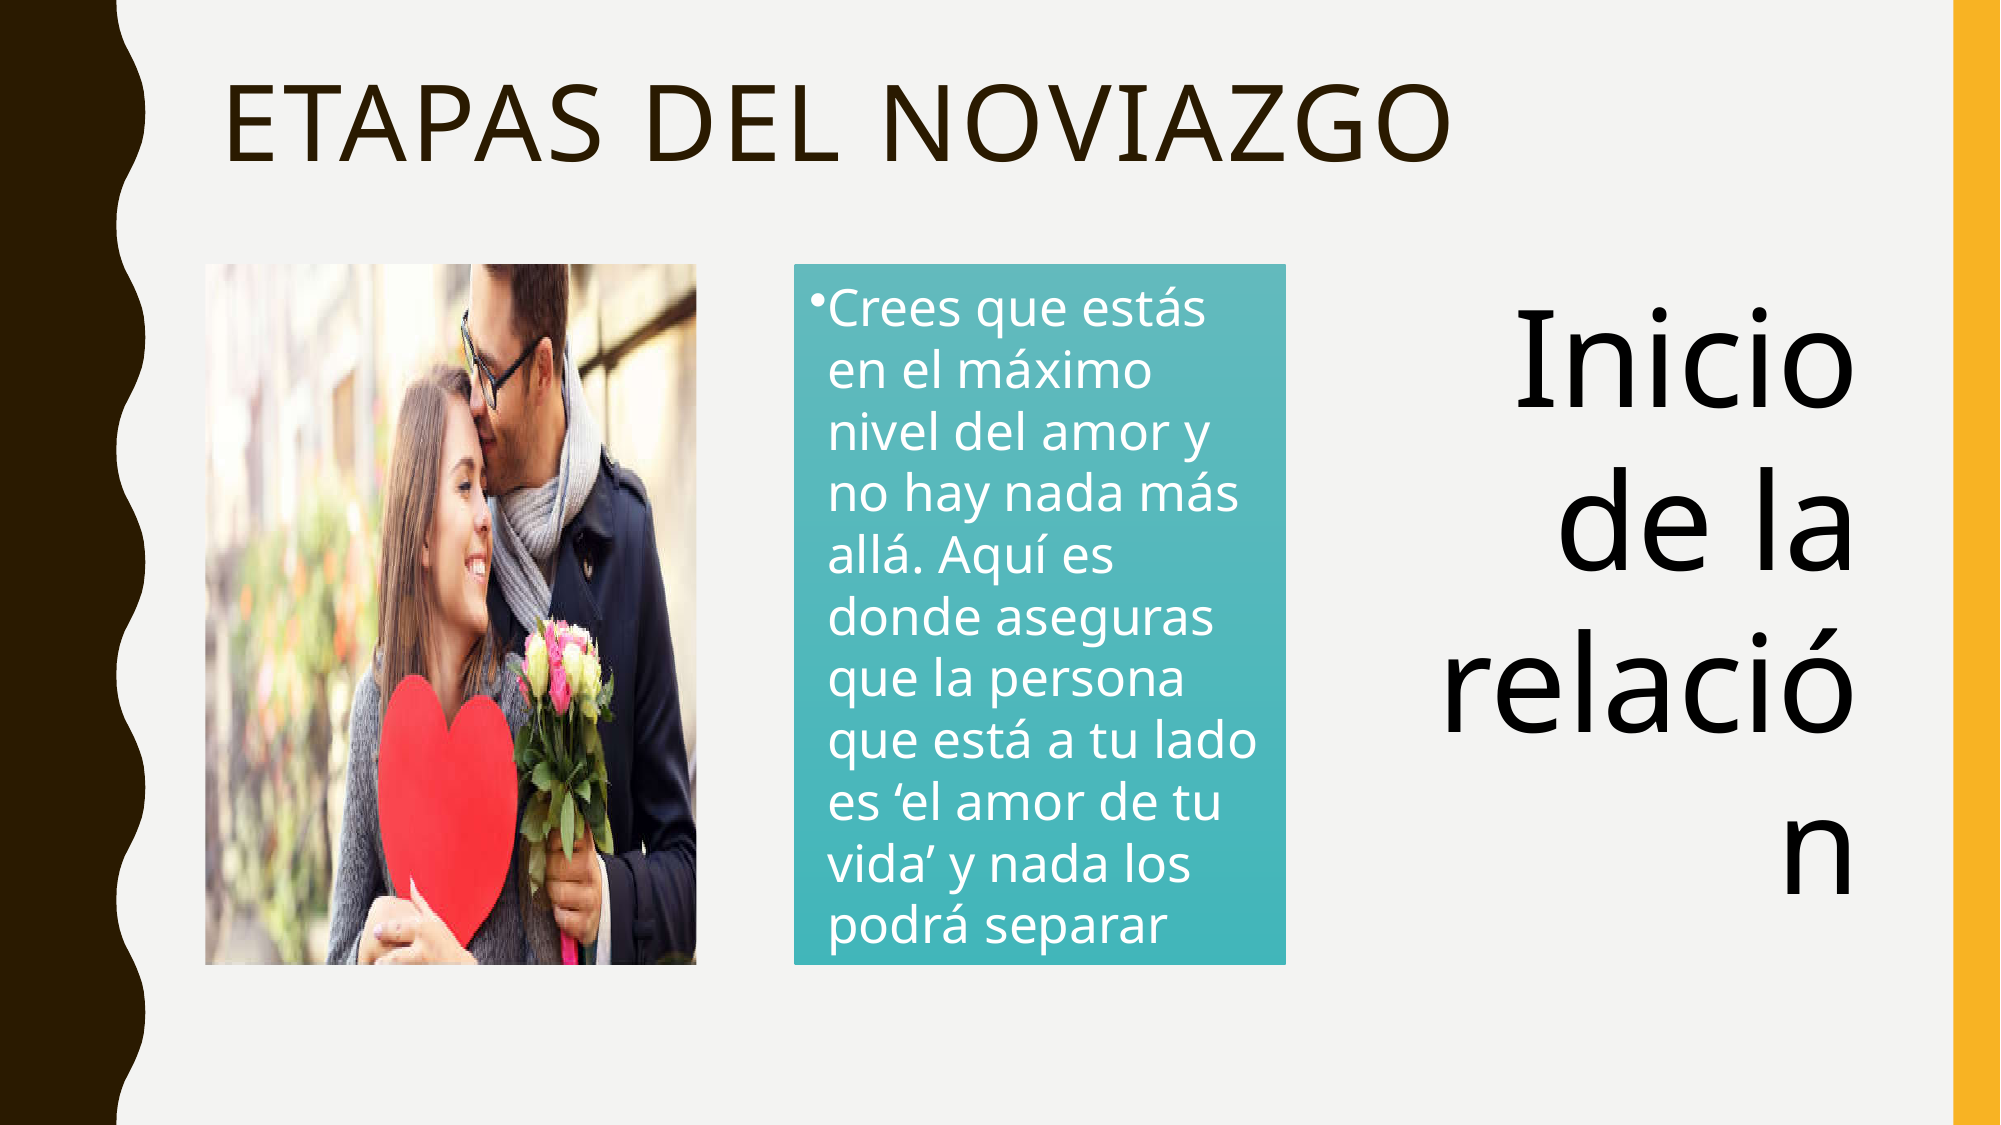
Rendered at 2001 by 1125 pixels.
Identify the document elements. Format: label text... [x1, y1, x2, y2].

title Etapas del noviazgo [205, 62, 1875, 264]
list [205, 264, 1875, 965]
